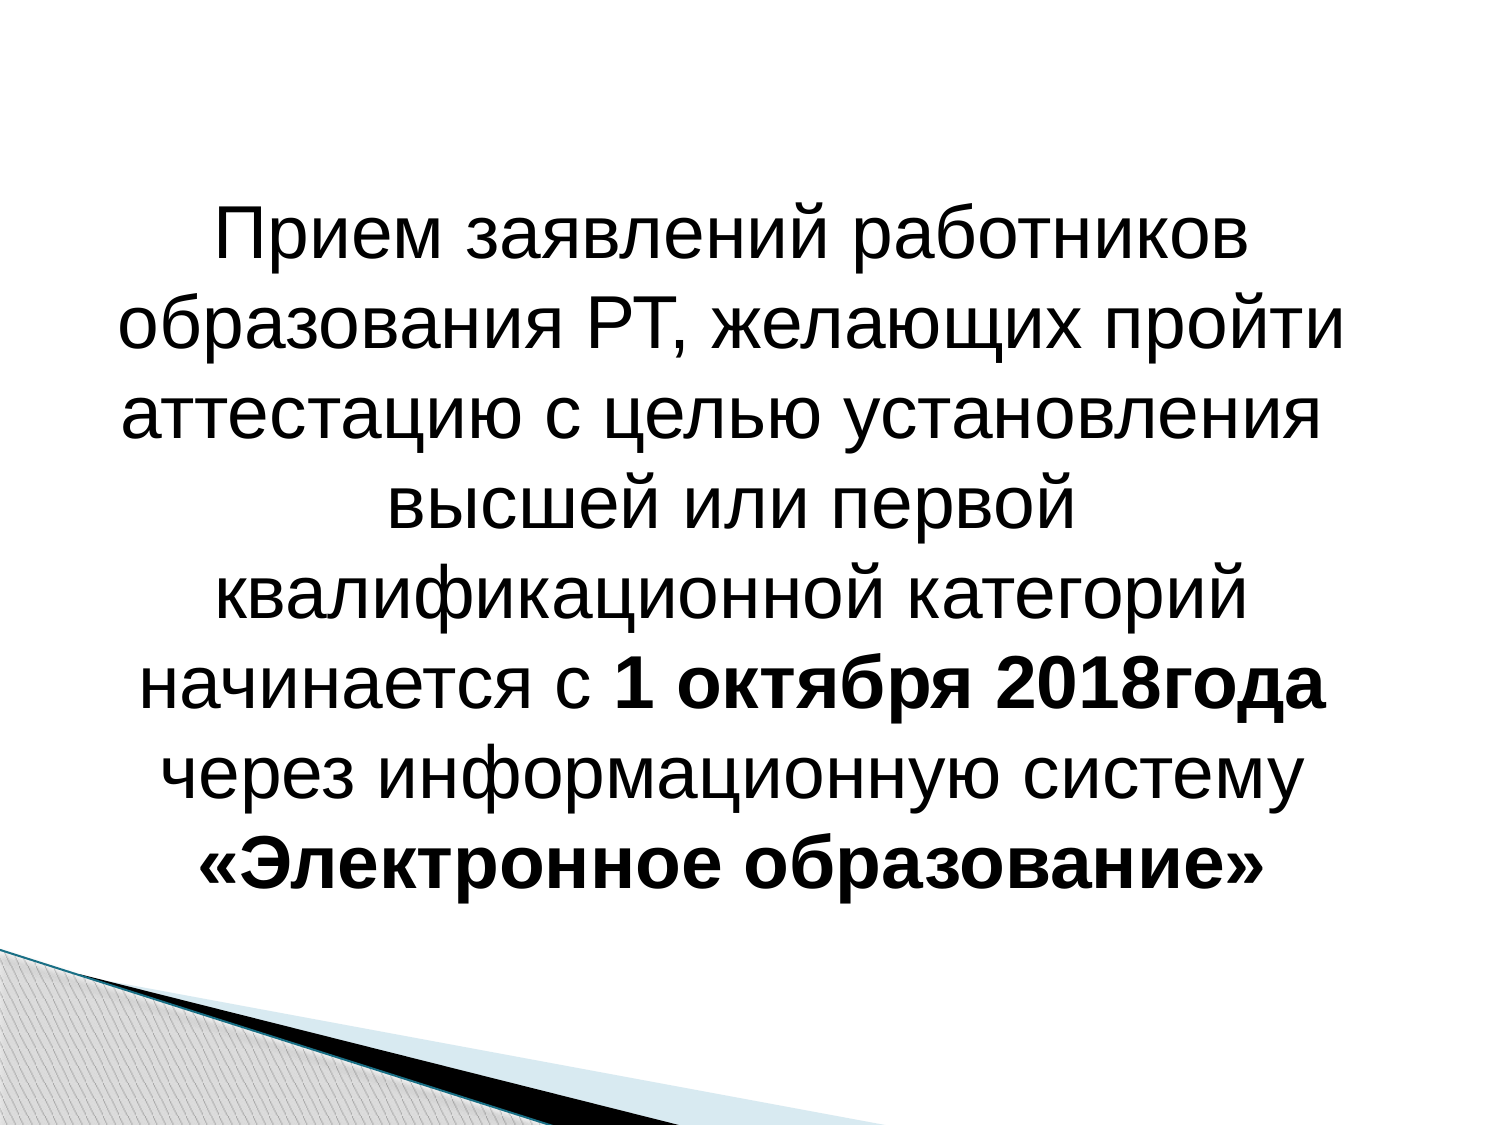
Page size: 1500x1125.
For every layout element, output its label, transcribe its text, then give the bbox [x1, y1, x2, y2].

text_box Прием заявлений работников образования РТ, желающих пройти аттестацию с целью установления высшей или первой квалификационной категорий начинается с 1 октября 2018года через информационную систему «Электронное образование» [70, 175, 1395, 911]
